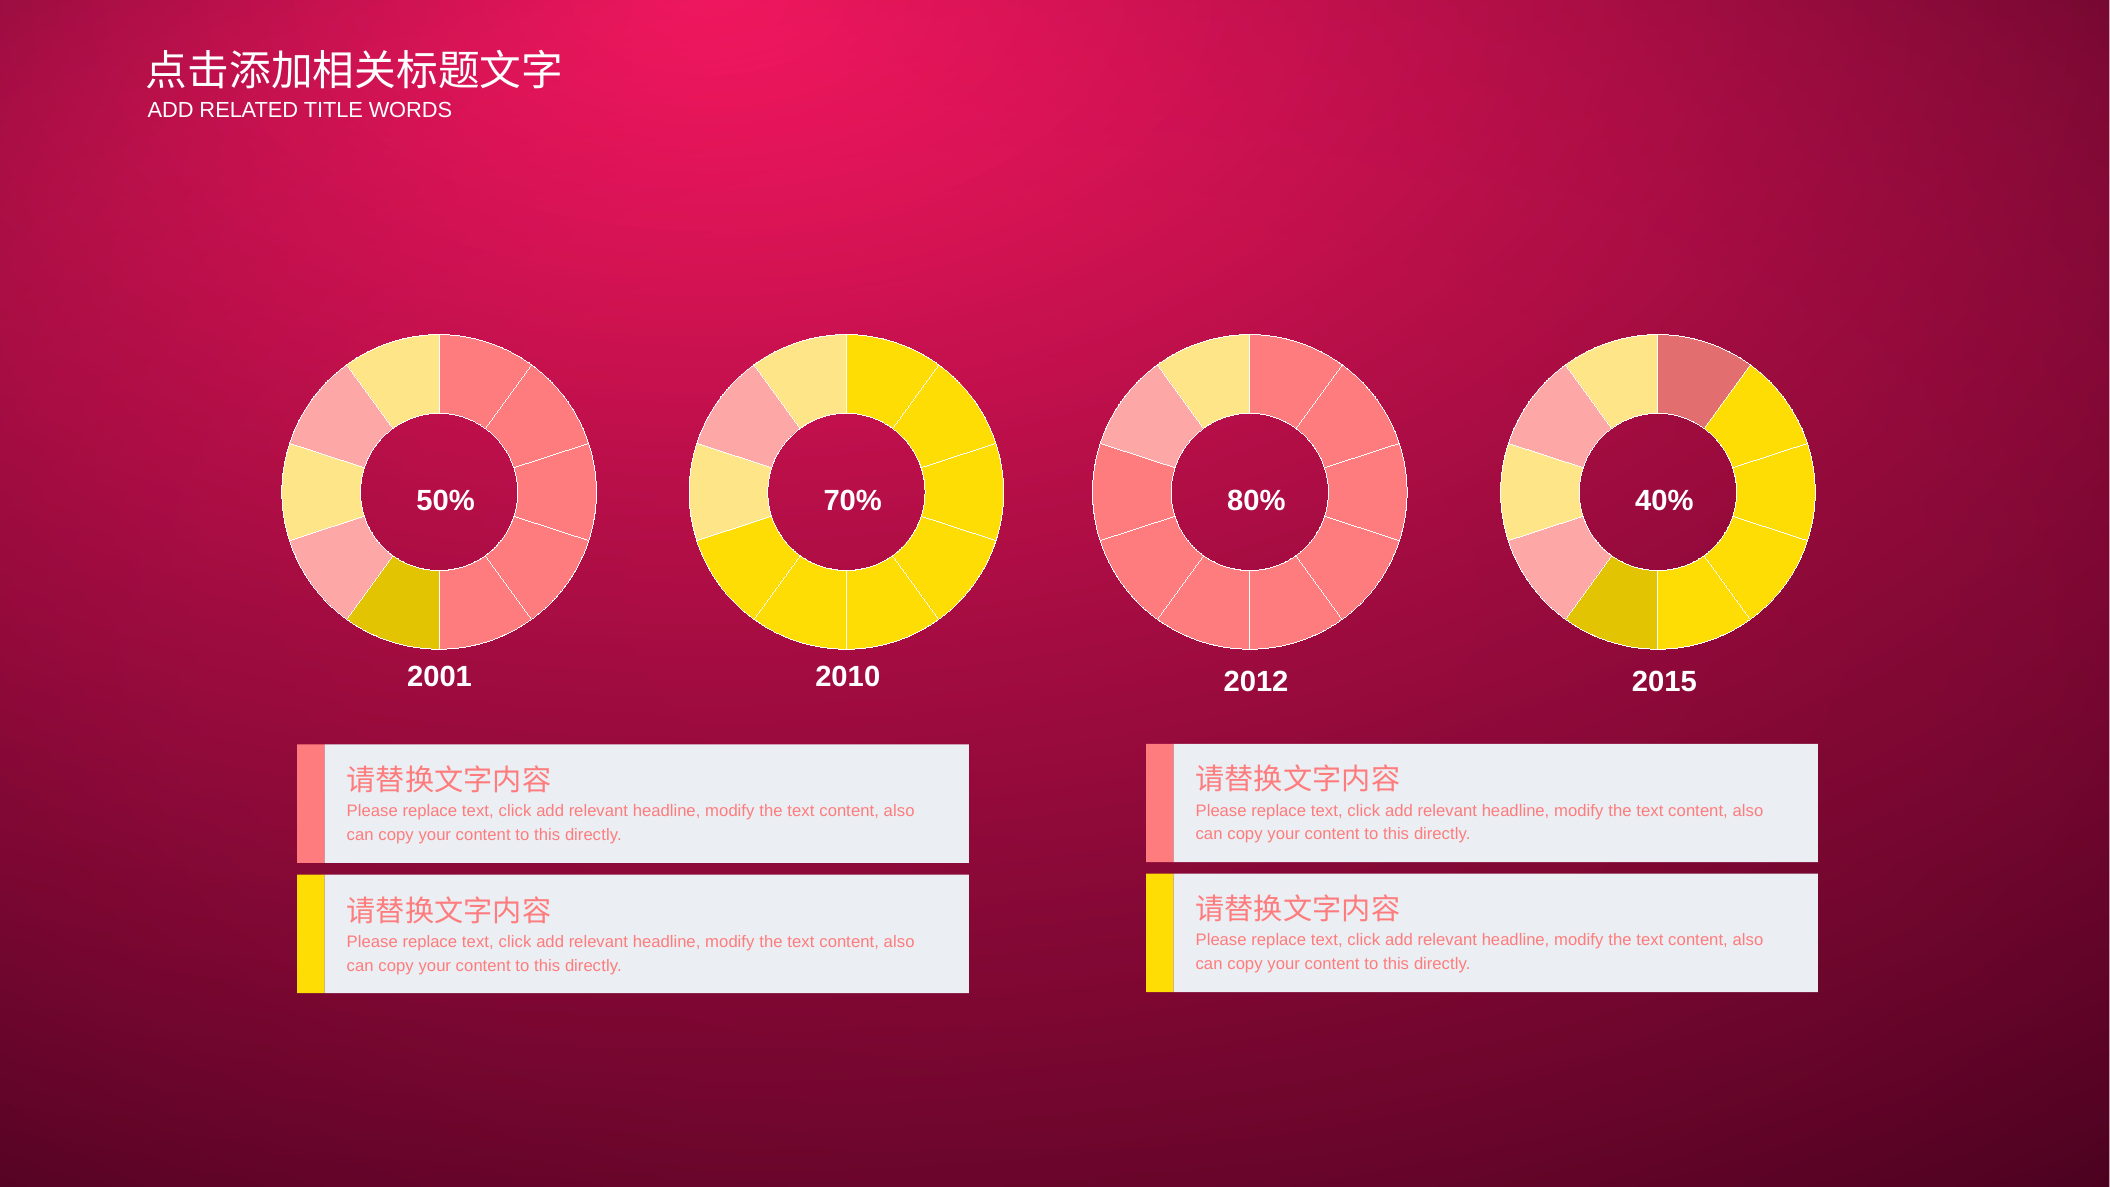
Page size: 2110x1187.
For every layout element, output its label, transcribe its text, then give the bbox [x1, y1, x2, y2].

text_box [297, 874, 969, 994]
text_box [1146, 743, 1818, 863]
text_box 2001 [407, 666, 473, 692]
picture [0, 0, 2110, 1187]
text_box ADD RELATED TITLE WORDS [147, 96, 453, 123]
chart [1085, 318, 1414, 666]
text_box 点击添加相关标题文字 [145, 43, 564, 95]
chart [1494, 318, 1822, 666]
text_box 2012 [1223, 666, 1289, 698]
text_box 2010 [815, 666, 881, 692]
text_box 2015 [1631, 666, 1697, 698]
chart [275, 318, 603, 666]
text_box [1146, 873, 1818, 993]
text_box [297, 744, 969, 863]
chart [682, 318, 1011, 666]
